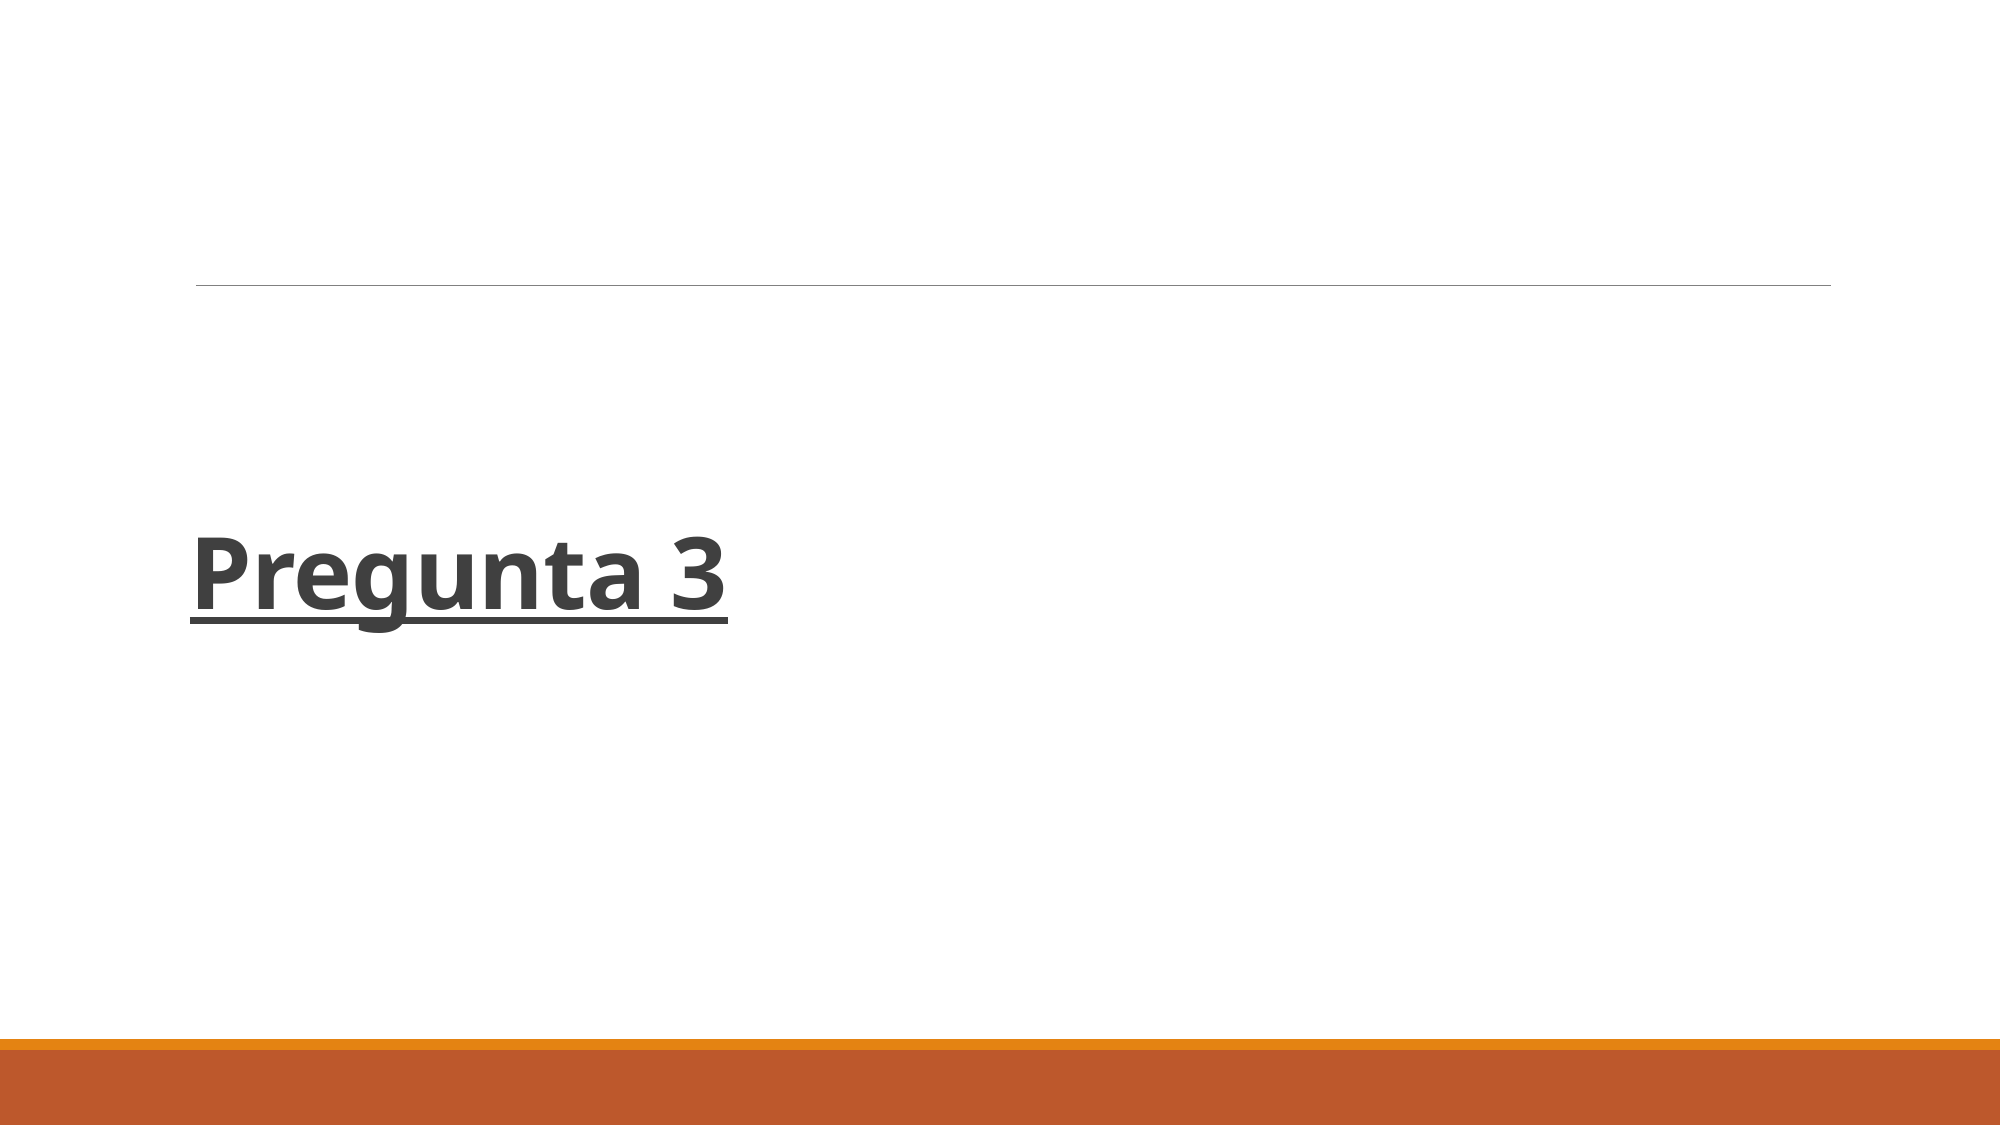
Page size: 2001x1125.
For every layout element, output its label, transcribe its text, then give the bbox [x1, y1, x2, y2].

title Pregunta 3 [174, 399, 1825, 638]
